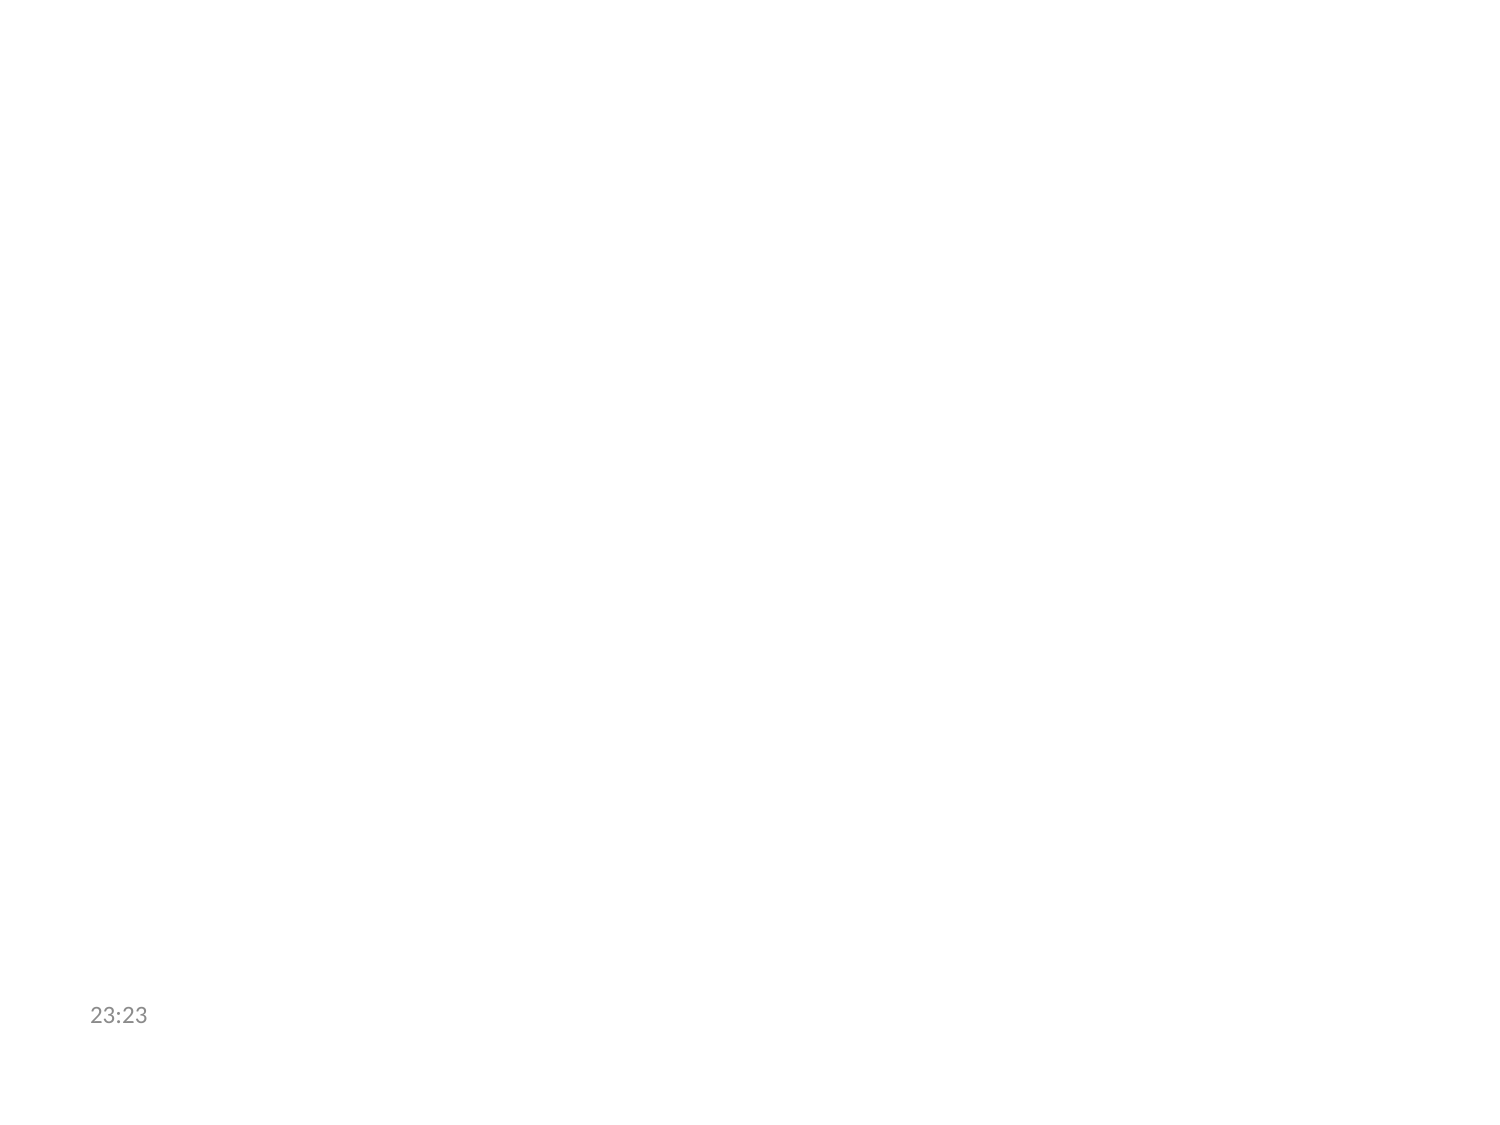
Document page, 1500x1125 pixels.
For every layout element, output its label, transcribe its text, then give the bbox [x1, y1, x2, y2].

text_box 15:35 [75, 983, 425, 1044]
